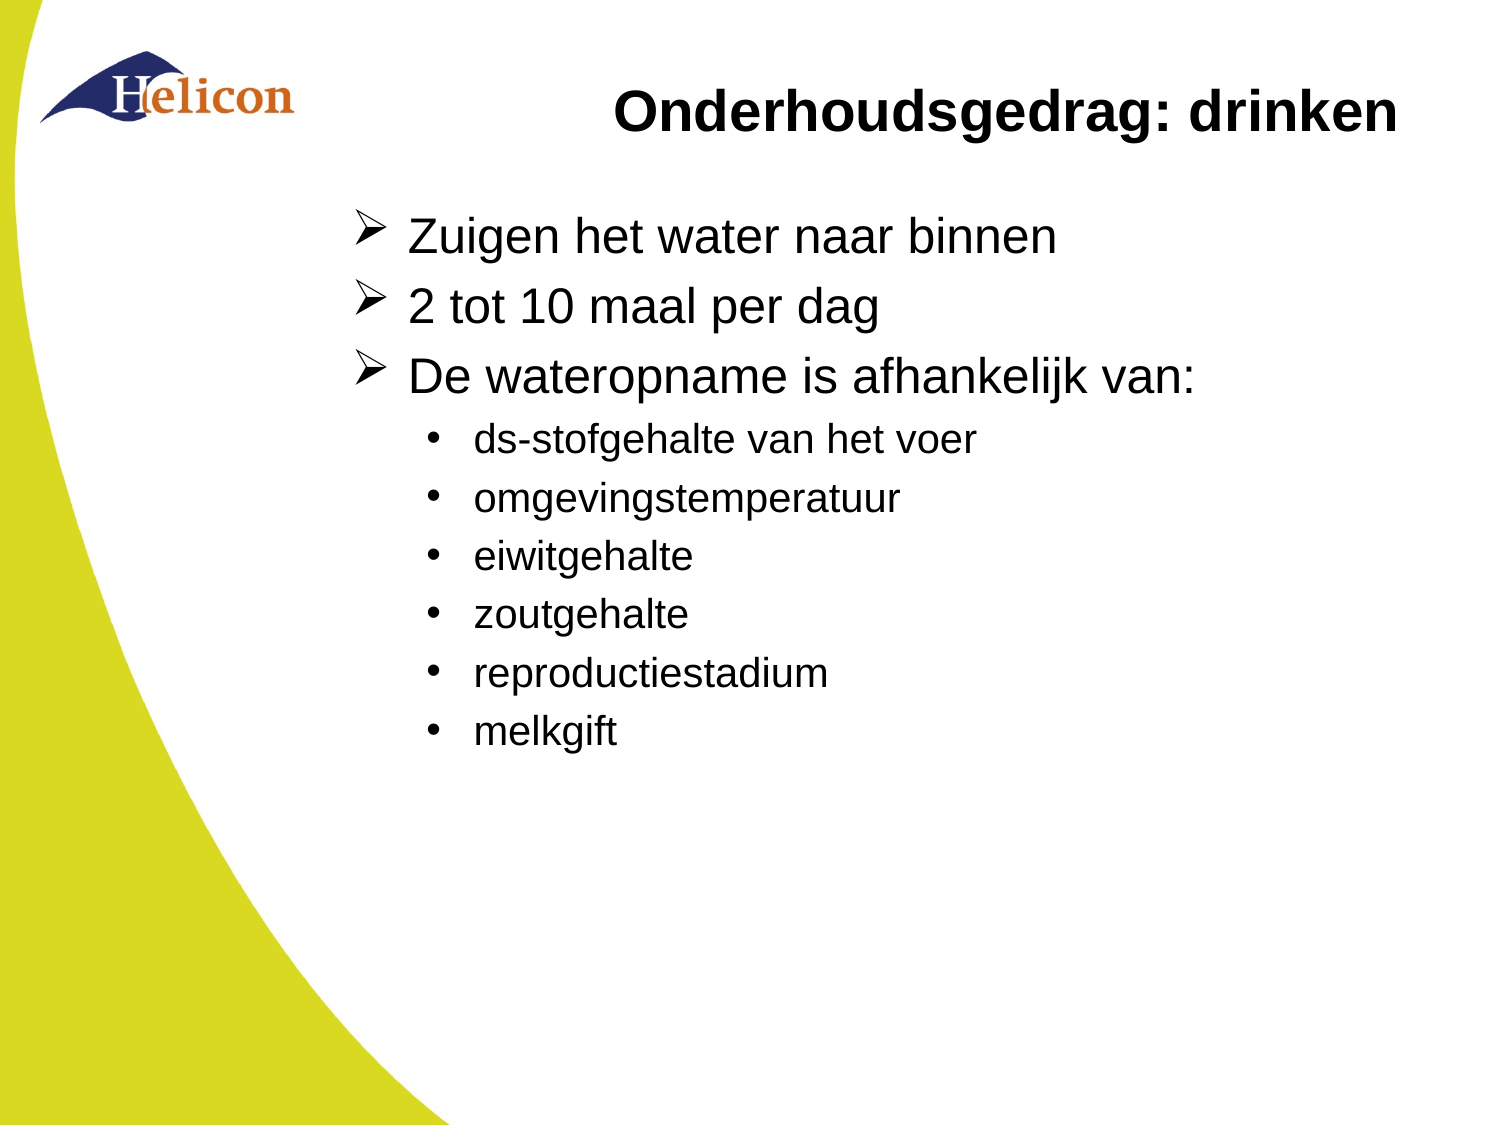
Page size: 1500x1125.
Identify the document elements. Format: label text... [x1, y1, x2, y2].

picture [0, 0, 1500, 1125]
list Zuigen het water naar binnen 2 tot 10 maal per dag De wateropname is afhankelijk van: ds-stofgehalte van het voer omgevingstemperatuur eiwitgehalte zoutgehalte reproductiestadium melkgift [336, 196, 1425, 1005]
title Onderhoudsgedrag: drinken [324, 54, 1415, 161]
